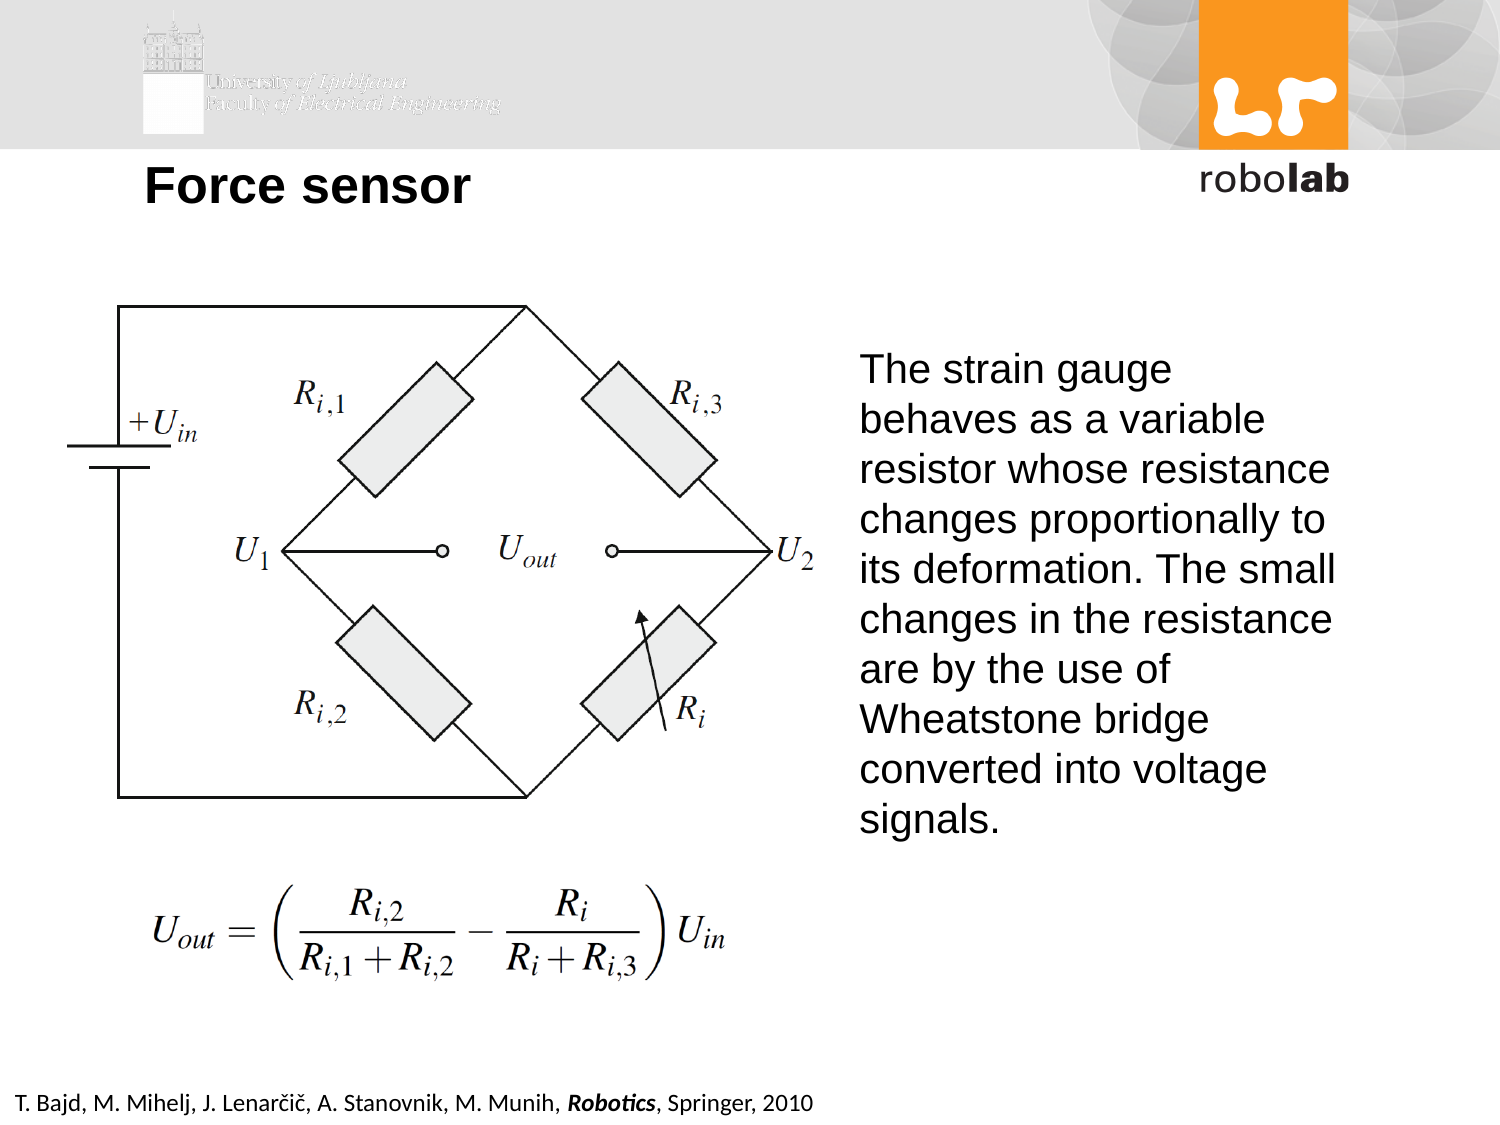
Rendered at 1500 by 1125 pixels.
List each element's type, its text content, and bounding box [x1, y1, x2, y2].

picture [143, 10, 501, 94]
picture [64, 285, 822, 811]
title Force sensor [129, 94, 1311, 272]
picture [998, 0, 1500, 196]
picture [143, 881, 727, 987]
text_box The strain gauge behaves as a variable resistor whose resistance changes proportionally to its deformation. The small changes in the resistance are by the use of Wheatstone bridge converted into voltage signals. [844, 334, 1353, 850]
